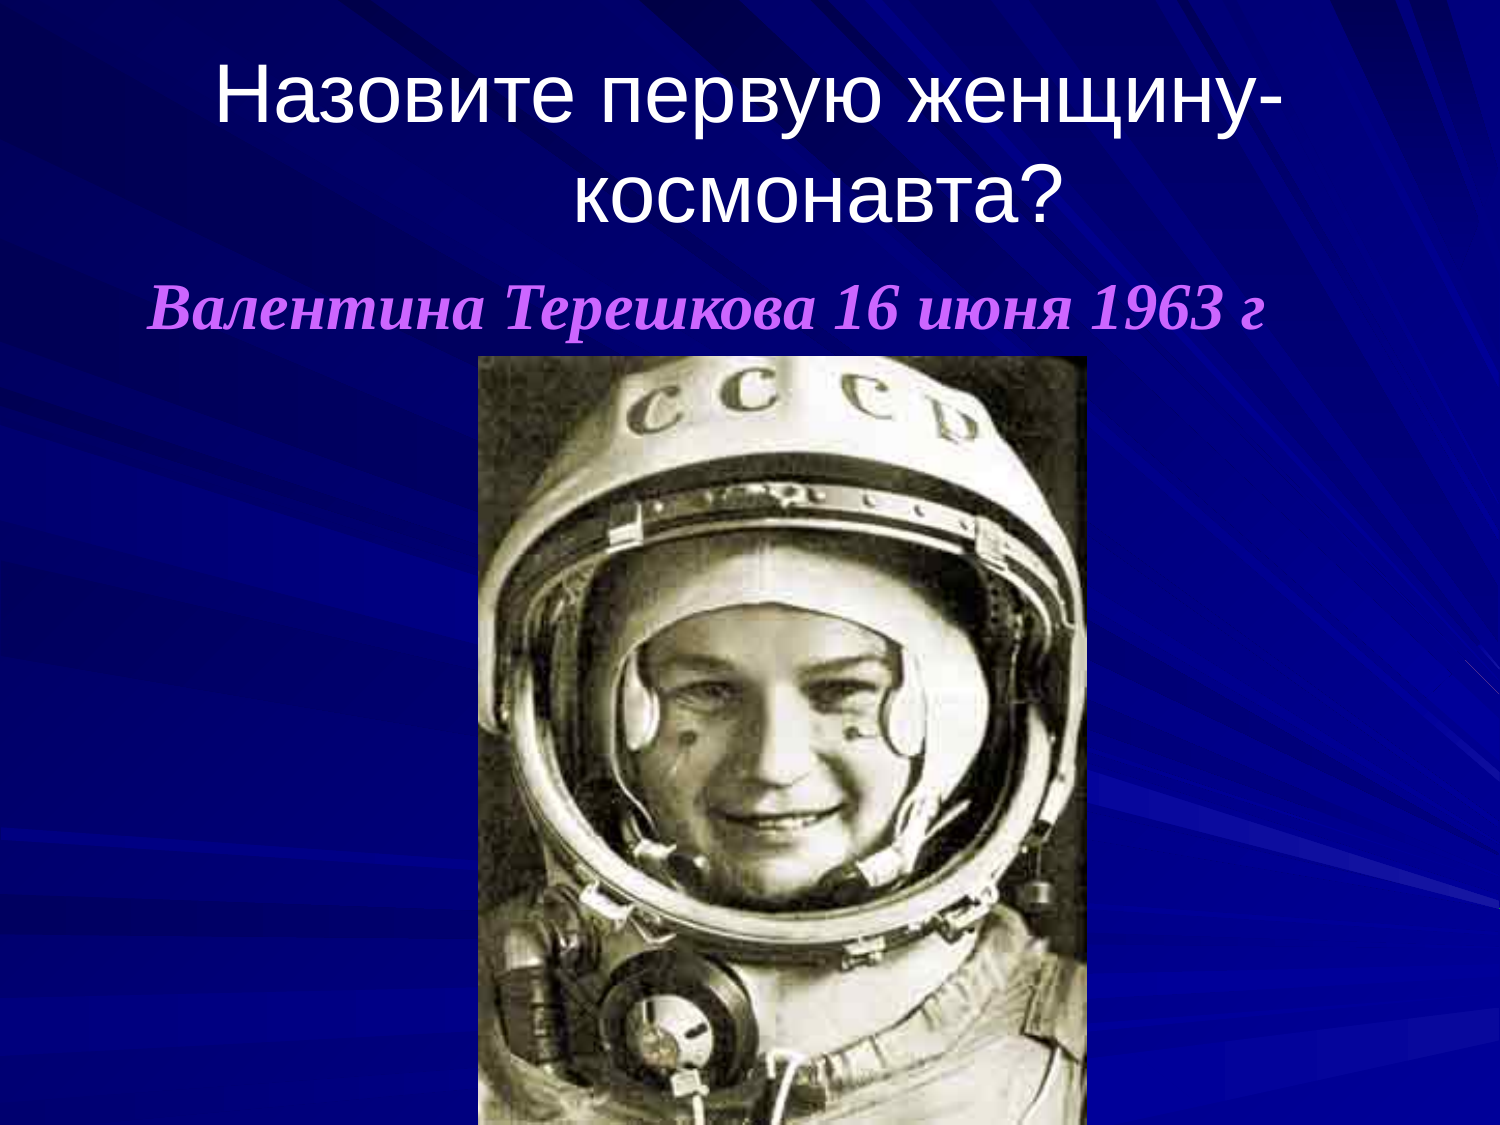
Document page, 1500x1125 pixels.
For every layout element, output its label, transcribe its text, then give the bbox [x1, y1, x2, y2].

list Валентина Терешкова 16 июня 1963 г [40, 255, 1392, 386]
title Назовите первую женщину-космонавта? [74, 45, 1426, 234]
picture [478, 356, 1088, 1125]
